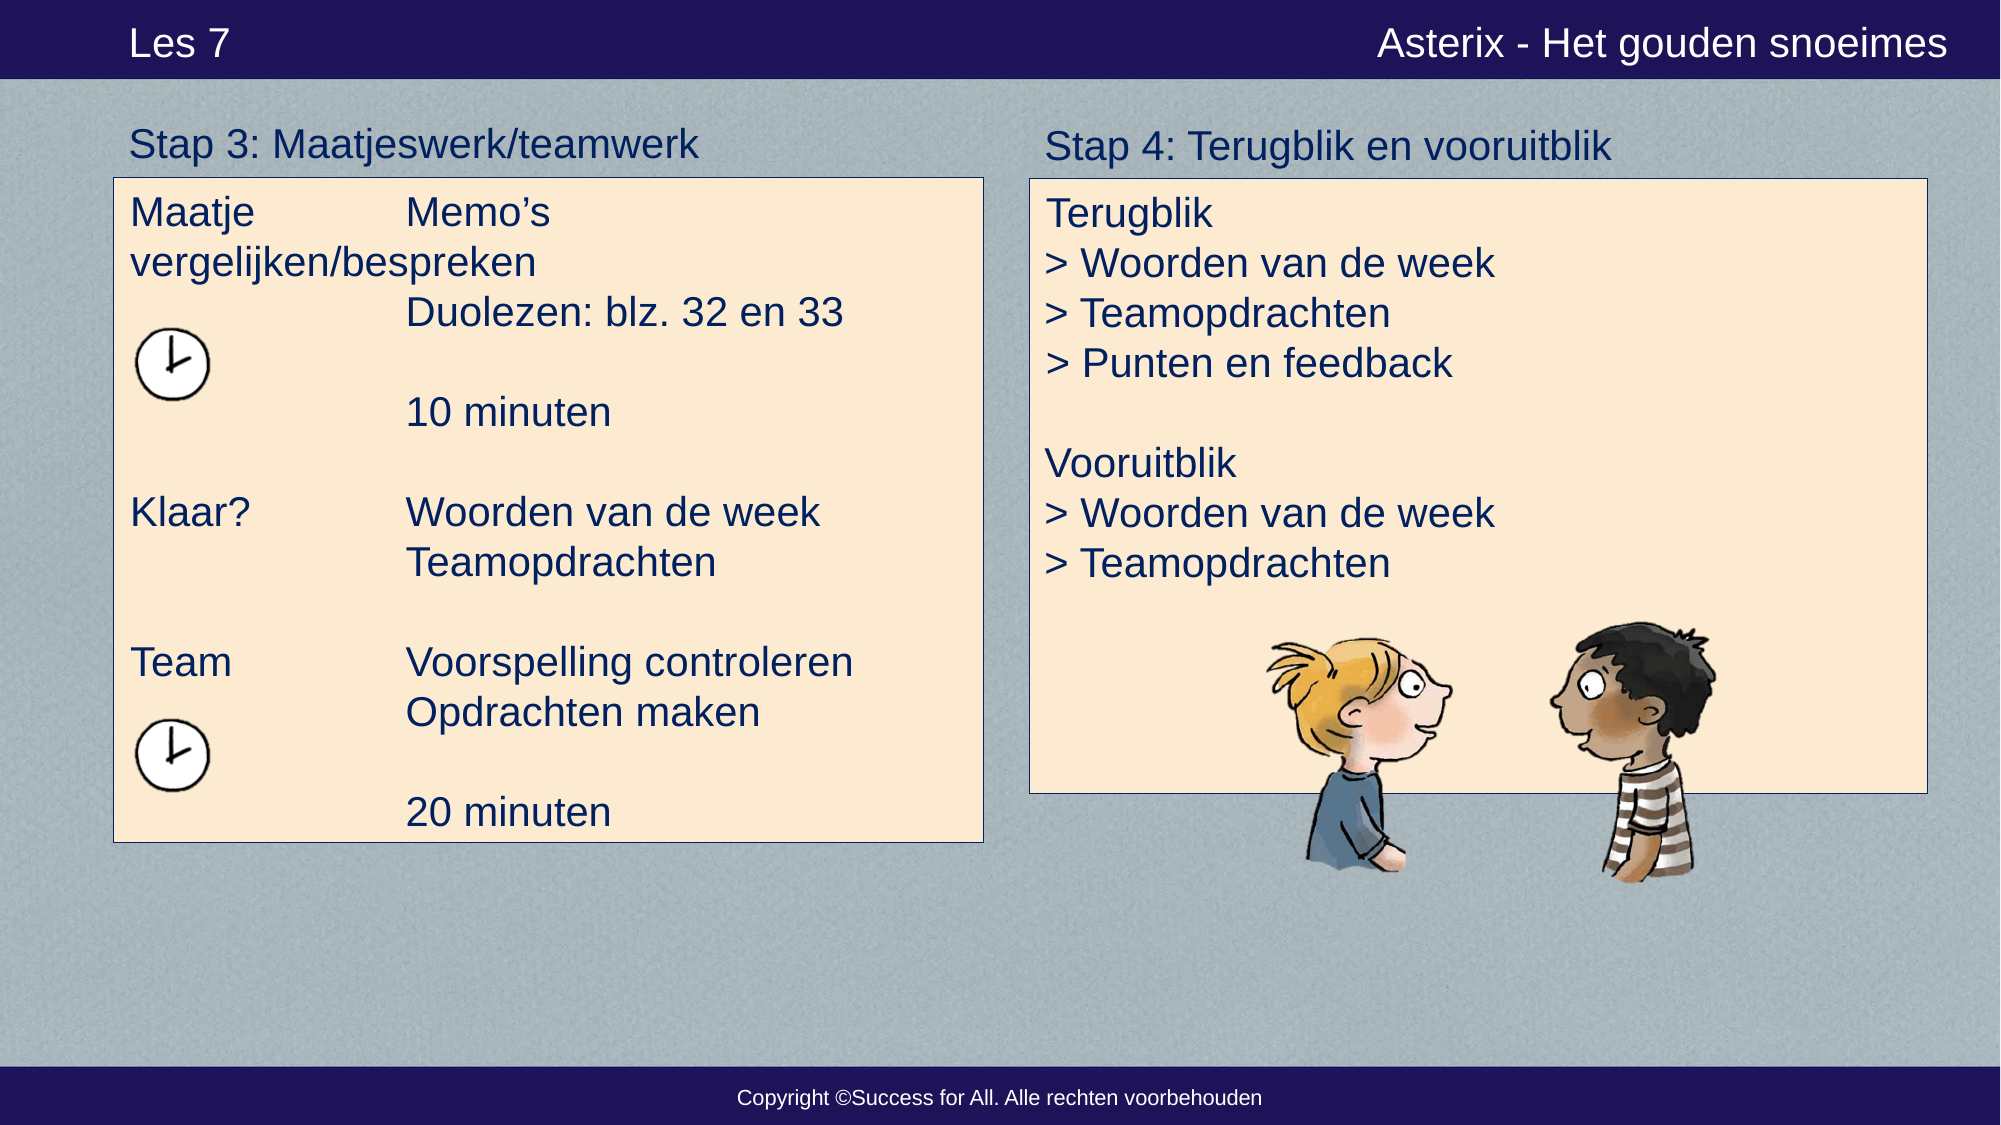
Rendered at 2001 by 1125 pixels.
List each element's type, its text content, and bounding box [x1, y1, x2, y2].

picture [0, 0, 2001, 1125]
text_box Les 7 [114, 8, 354, 73]
text_box Maatje Memo’s vergelijken/bespreken Duolezen: blz. 32 en 33 10 minuten Klaar? Woorden van de week Teamopdrachten Team Voorspelling controleren Opdrachten maken 20 minuten [113, 177, 984, 843]
text_box Copyright ©Success for All. Alle rechten voorbehouden [0, 1076, 2000, 1125]
text_box Terugblik > Woorden van de week > Teamopdrachten > Punten en feedback Vooruitblik > Woorden van de week > Teamopdrachten [1029, 178, 1928, 794]
text_box Stap 3: Maatjeswerk/teamwerk [114, 109, 907, 175]
text_box Stap 4: Terugblik en vooruitblik [1029, 111, 1822, 177]
text_box Asterix - Het gouden snoeimes [786, 8, 1963, 73]
